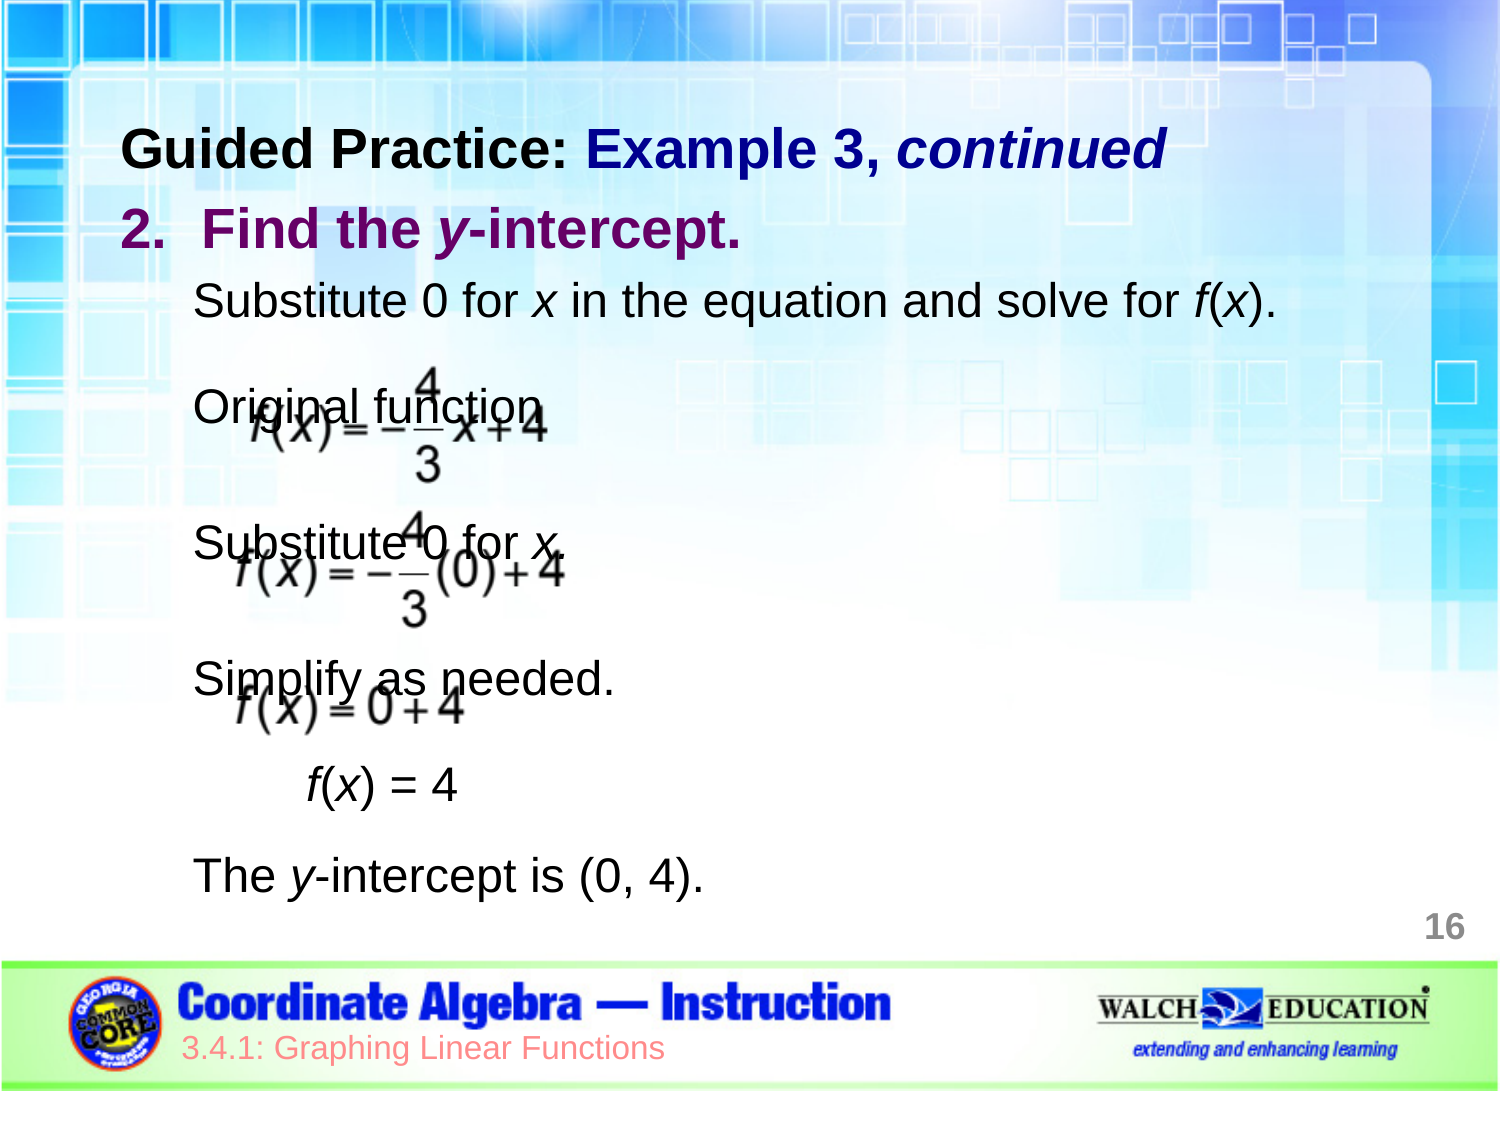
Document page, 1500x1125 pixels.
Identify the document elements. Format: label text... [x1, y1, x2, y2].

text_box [232, 496, 567, 629]
subtitle Guided Practice: Example 3, continued Find the y-intercept. Substitute 0 for x in the equation and solve for f(x). Original function Substitute 0 for x. Simplify as needed. f(x) = 4 The y-intercept is (0, 4). [105, 105, 1394, 925]
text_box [247, 351, 553, 484]
footer 3.4.1: Graphing Linear Functions [166, 1024, 1080, 1069]
picture [1, 0, 1500, 1091]
slide_number 16 [1361, 901, 1481, 949]
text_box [232, 678, 467, 736]
